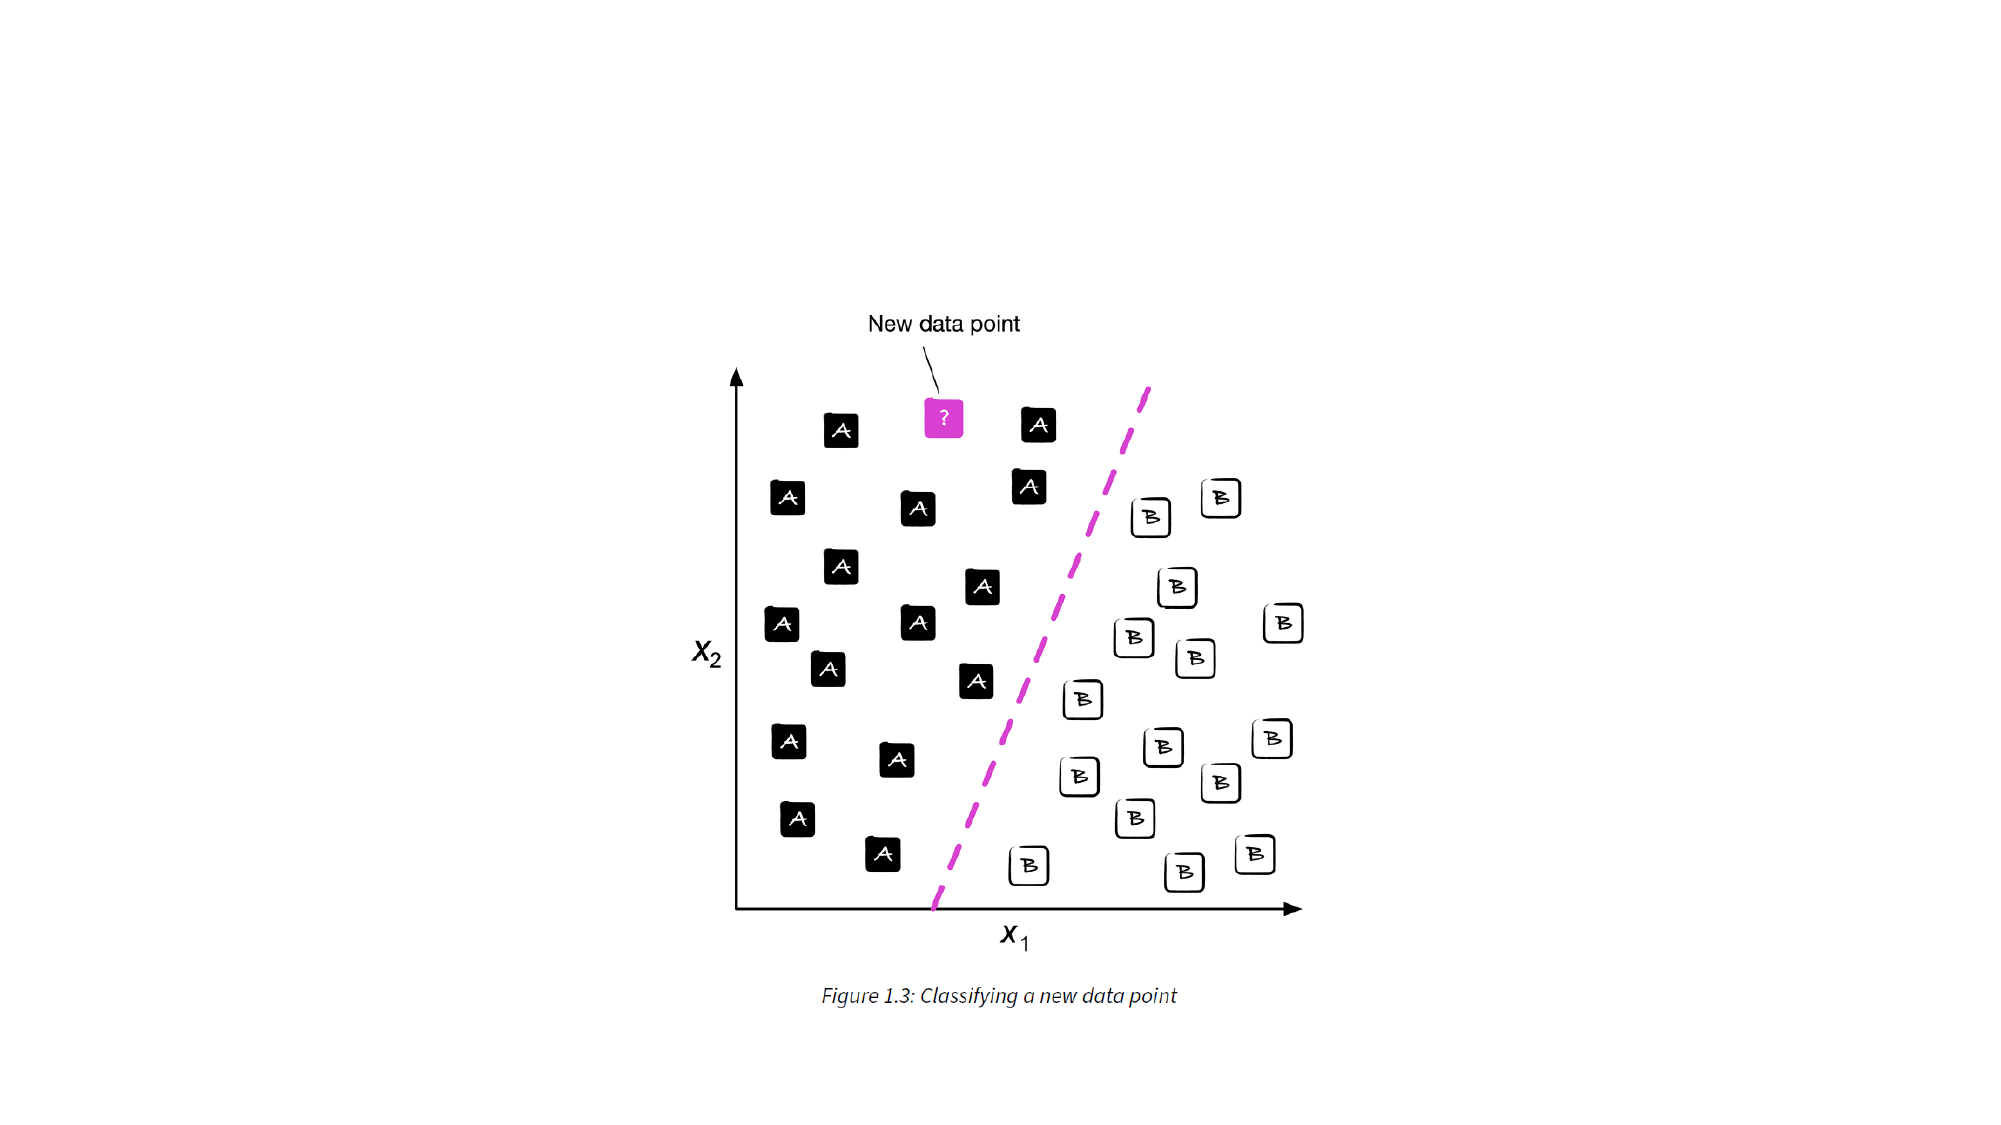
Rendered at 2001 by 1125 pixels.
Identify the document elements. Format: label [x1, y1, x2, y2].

list [683, 299, 1317, 1014]
